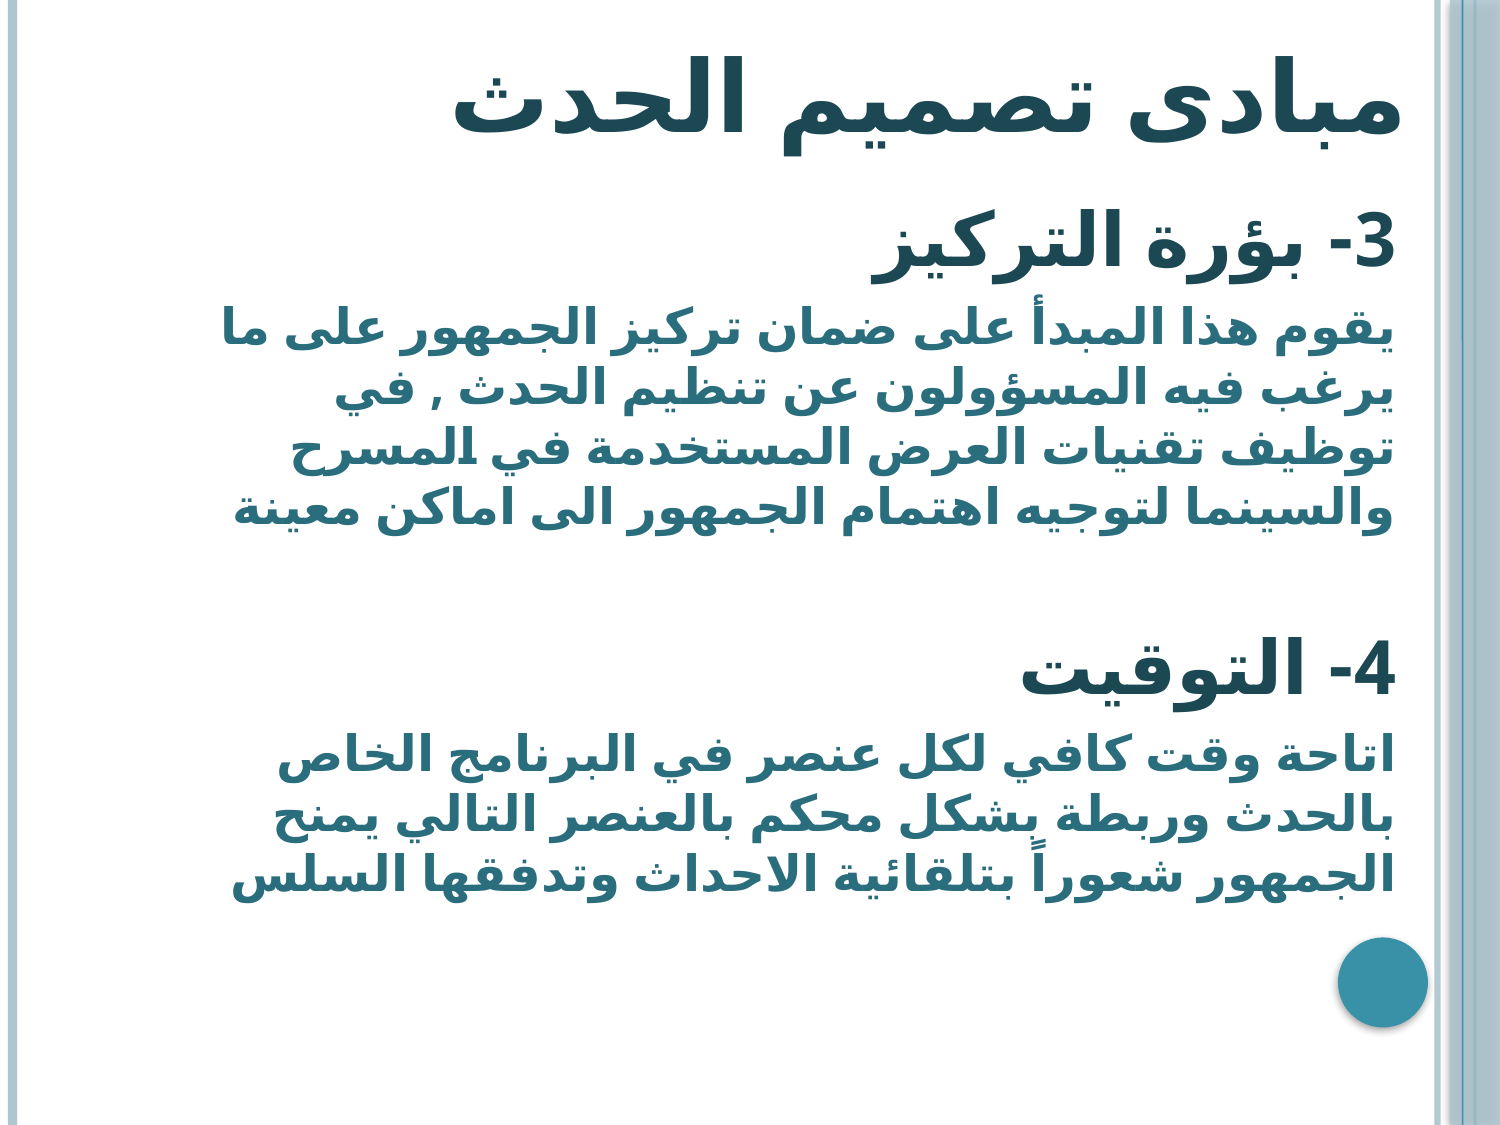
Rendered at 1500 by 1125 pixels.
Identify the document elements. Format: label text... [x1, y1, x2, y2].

list 3- بؤرة التركيز يقوم هذا المبدأ على ضمان تركيز الجمهور على ما يرغب فيه المسؤولون عن تنظيم الحدث , في توظيف تقنيات العرض المستخدمة في المسرح والسينما لتوجيه اهتمام الجمهور الى اماكن معينة 4- التوقيت اتاحة وقت كافي لكل عنصر في البرنامج الخاص بالحدث وربطة بشكل محكم بالعنصر التالي يمنح الجمهور شعوراً بتلقائية الاحداث وتدفقها السلس [186, 184, 1412, 984]
title مبادى تصميم الحدث [198, 0, 1424, 160]
